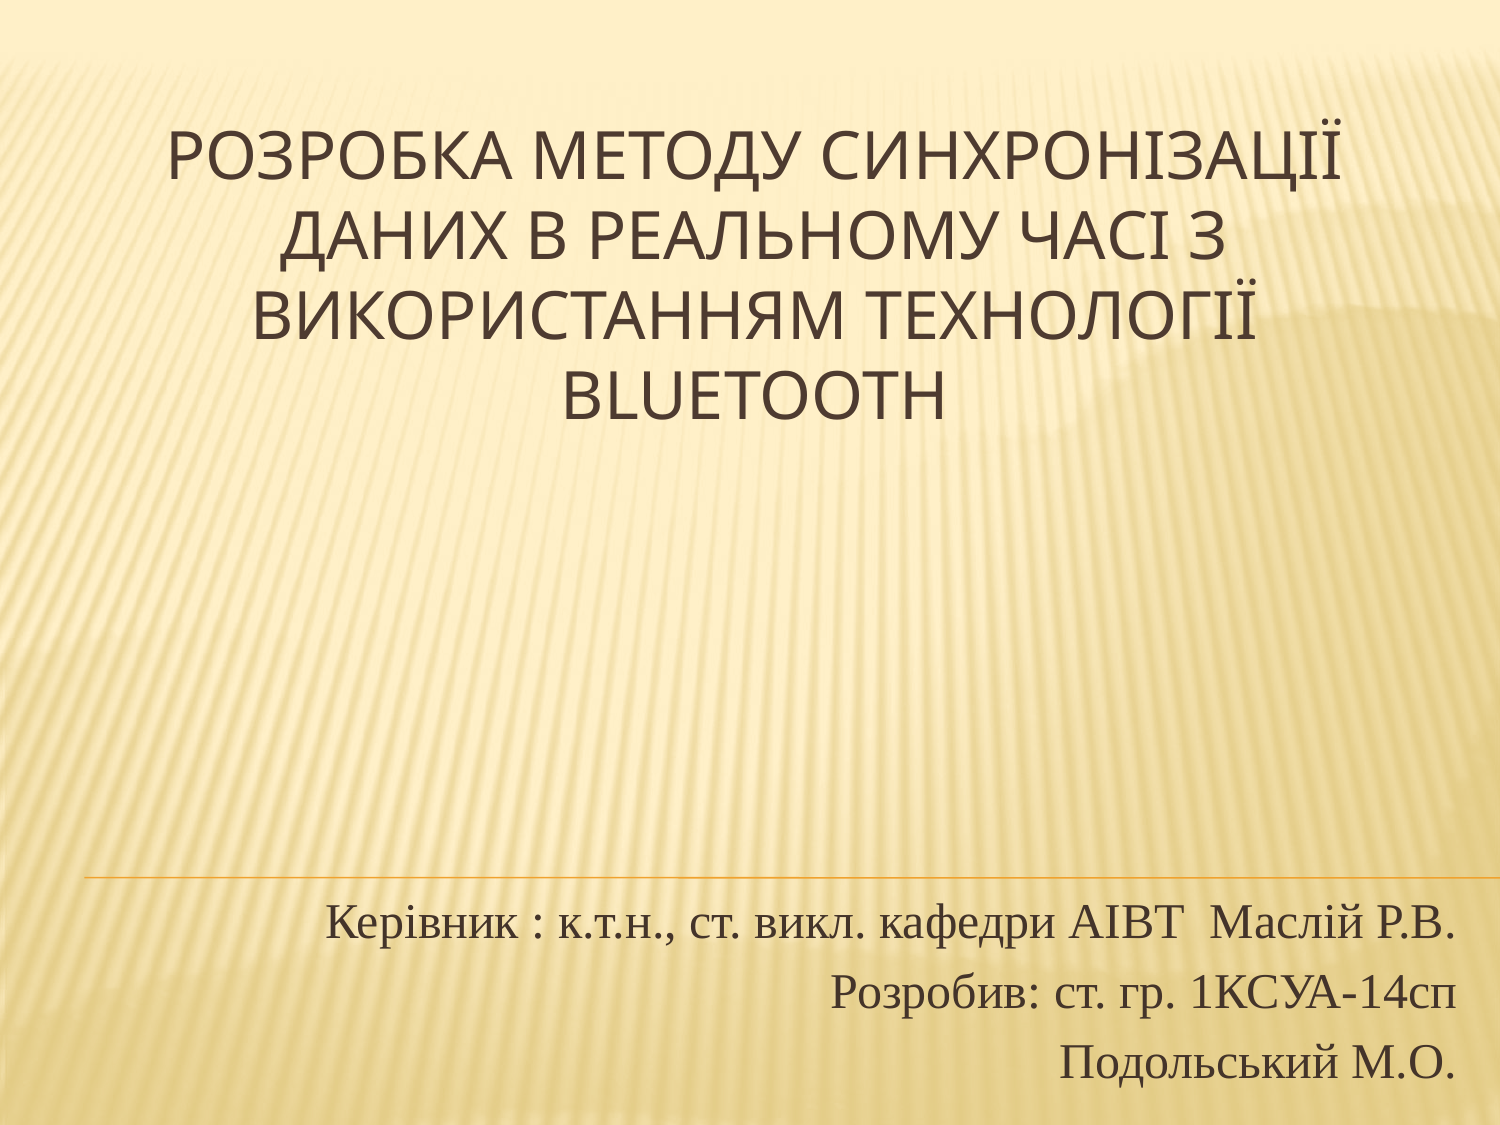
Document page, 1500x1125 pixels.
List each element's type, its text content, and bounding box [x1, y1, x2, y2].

title Розробка методу синхронізації даних в реальному часі з використанням технології Bluetooth [117, 105, 1393, 446]
subtitle Керівник : к.т.н., ст. викл. кафедри АІВТ Маслій Р.В. Розробив: ст. гр. 1КСУА-14сп Подольський М.О. [246, 843, 1472, 1097]
